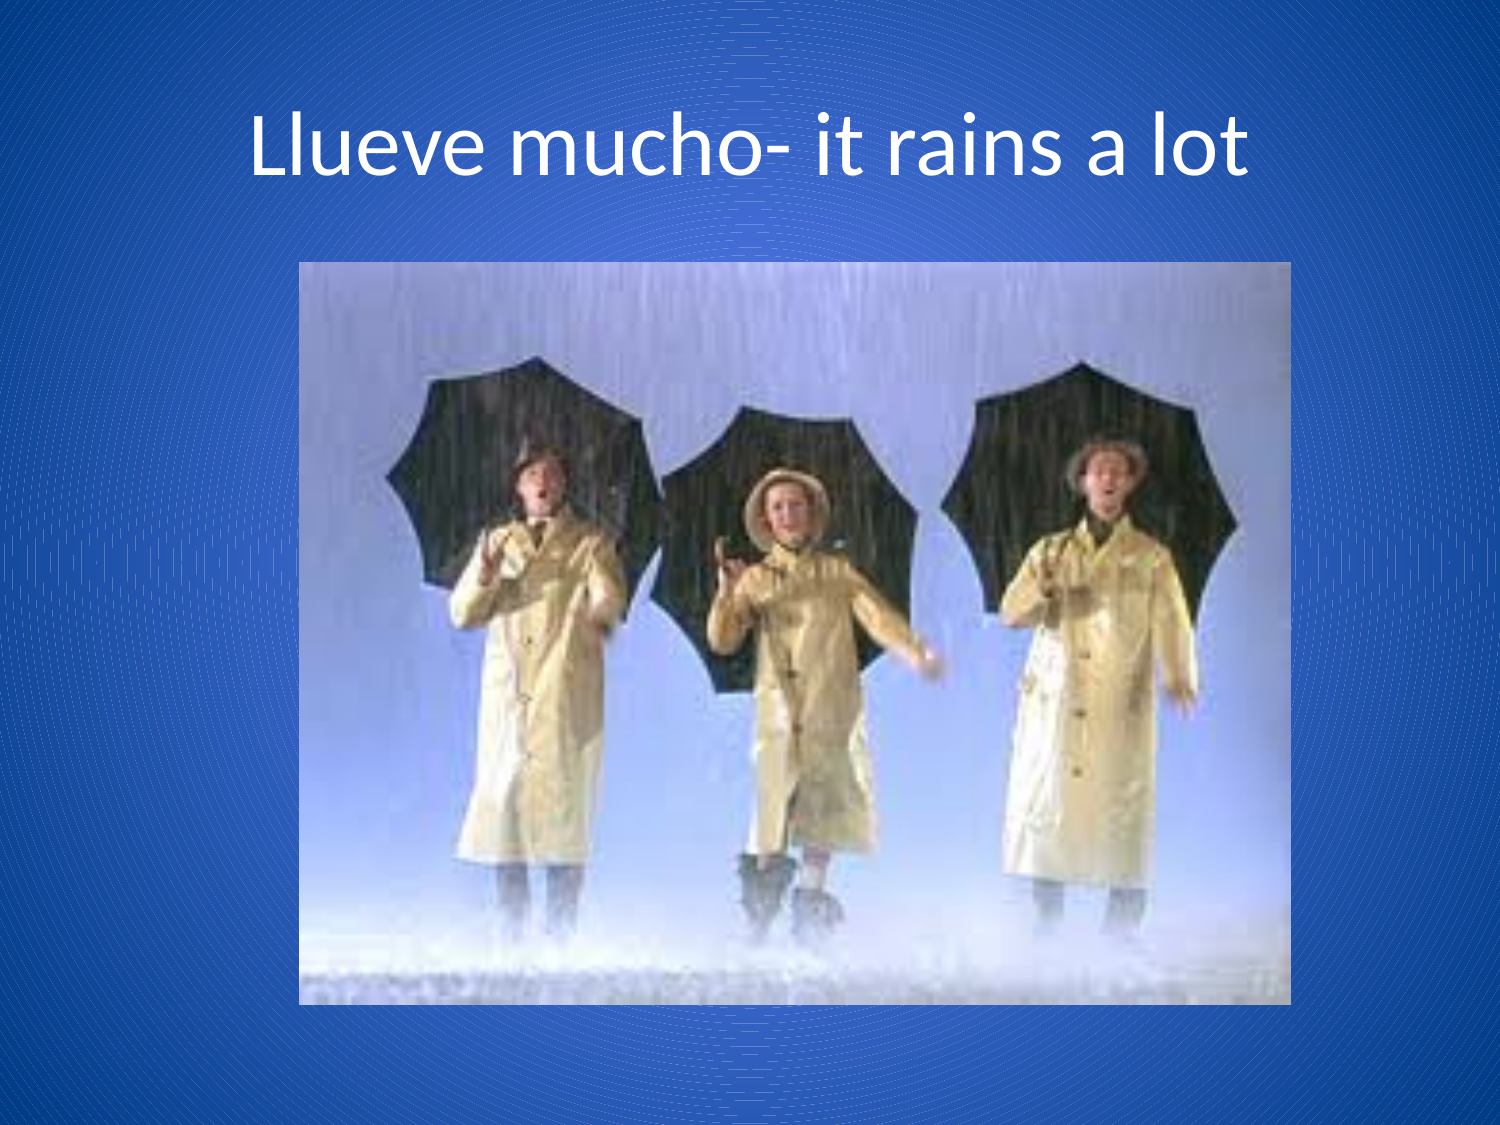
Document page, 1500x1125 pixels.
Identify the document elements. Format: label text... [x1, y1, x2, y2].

title Llueve mucho- it rains a lot [75, 45, 1425, 233]
picture [299, 262, 1291, 1006]
